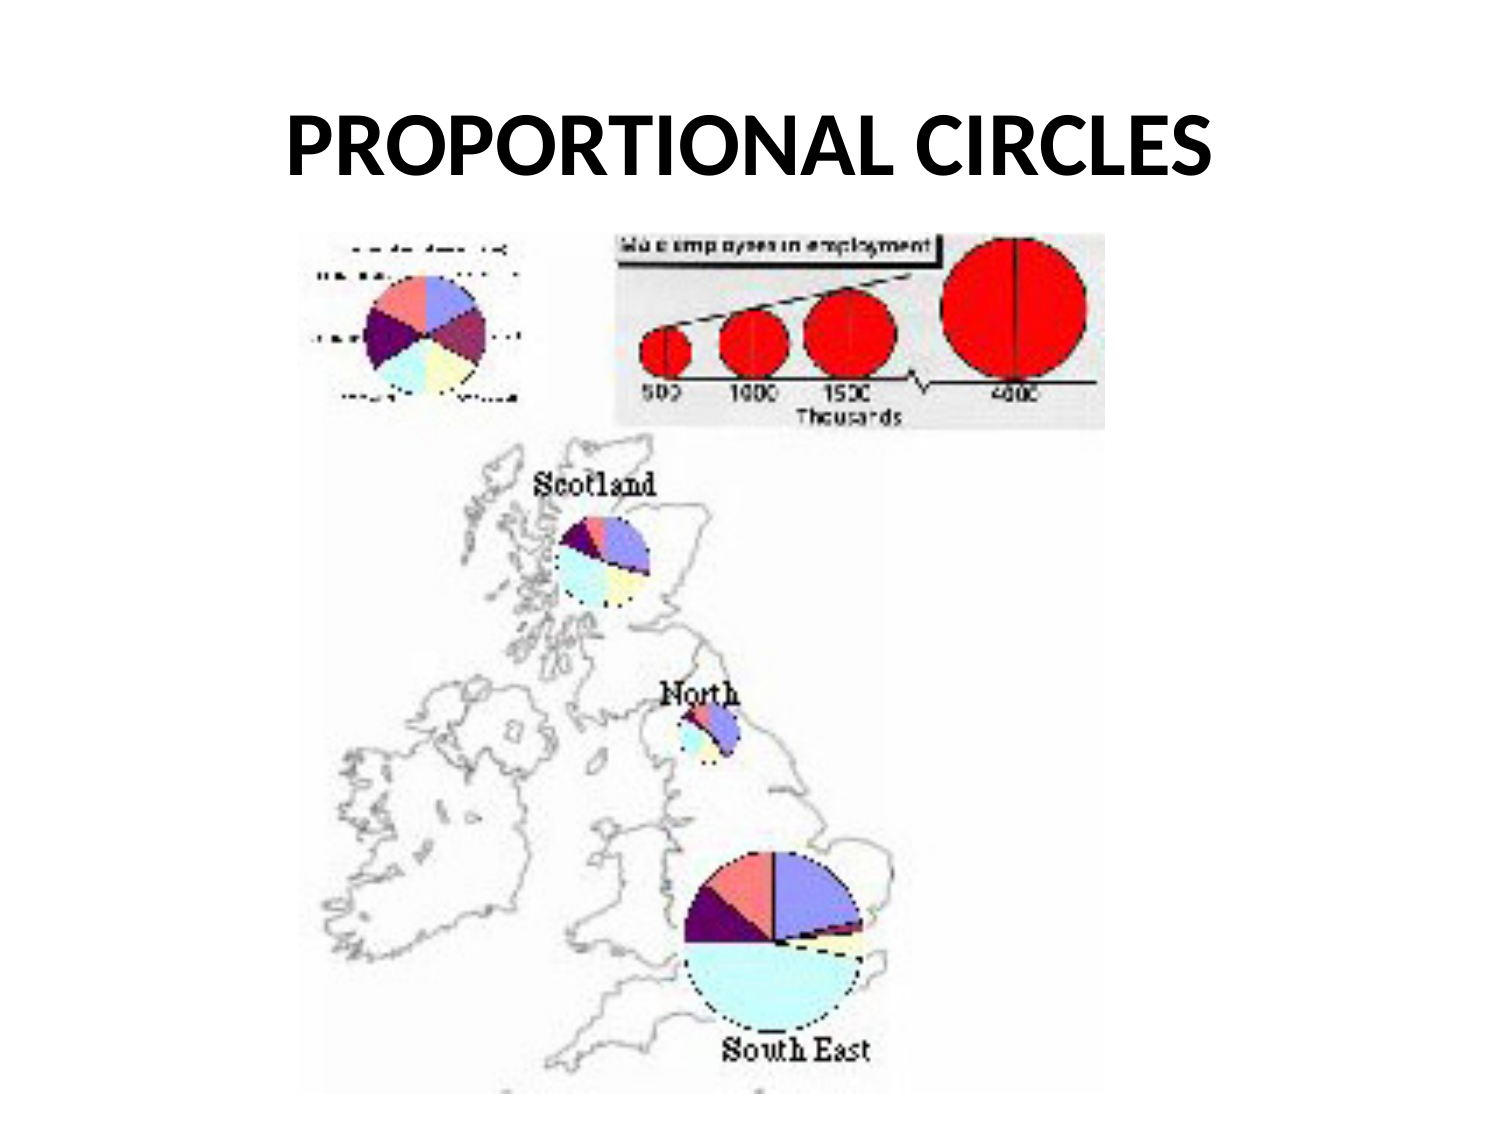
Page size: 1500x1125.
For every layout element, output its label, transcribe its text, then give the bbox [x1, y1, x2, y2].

title PROPORTIONAL CIRCLES [75, 45, 1425, 233]
picture [298, 232, 1105, 1094]
